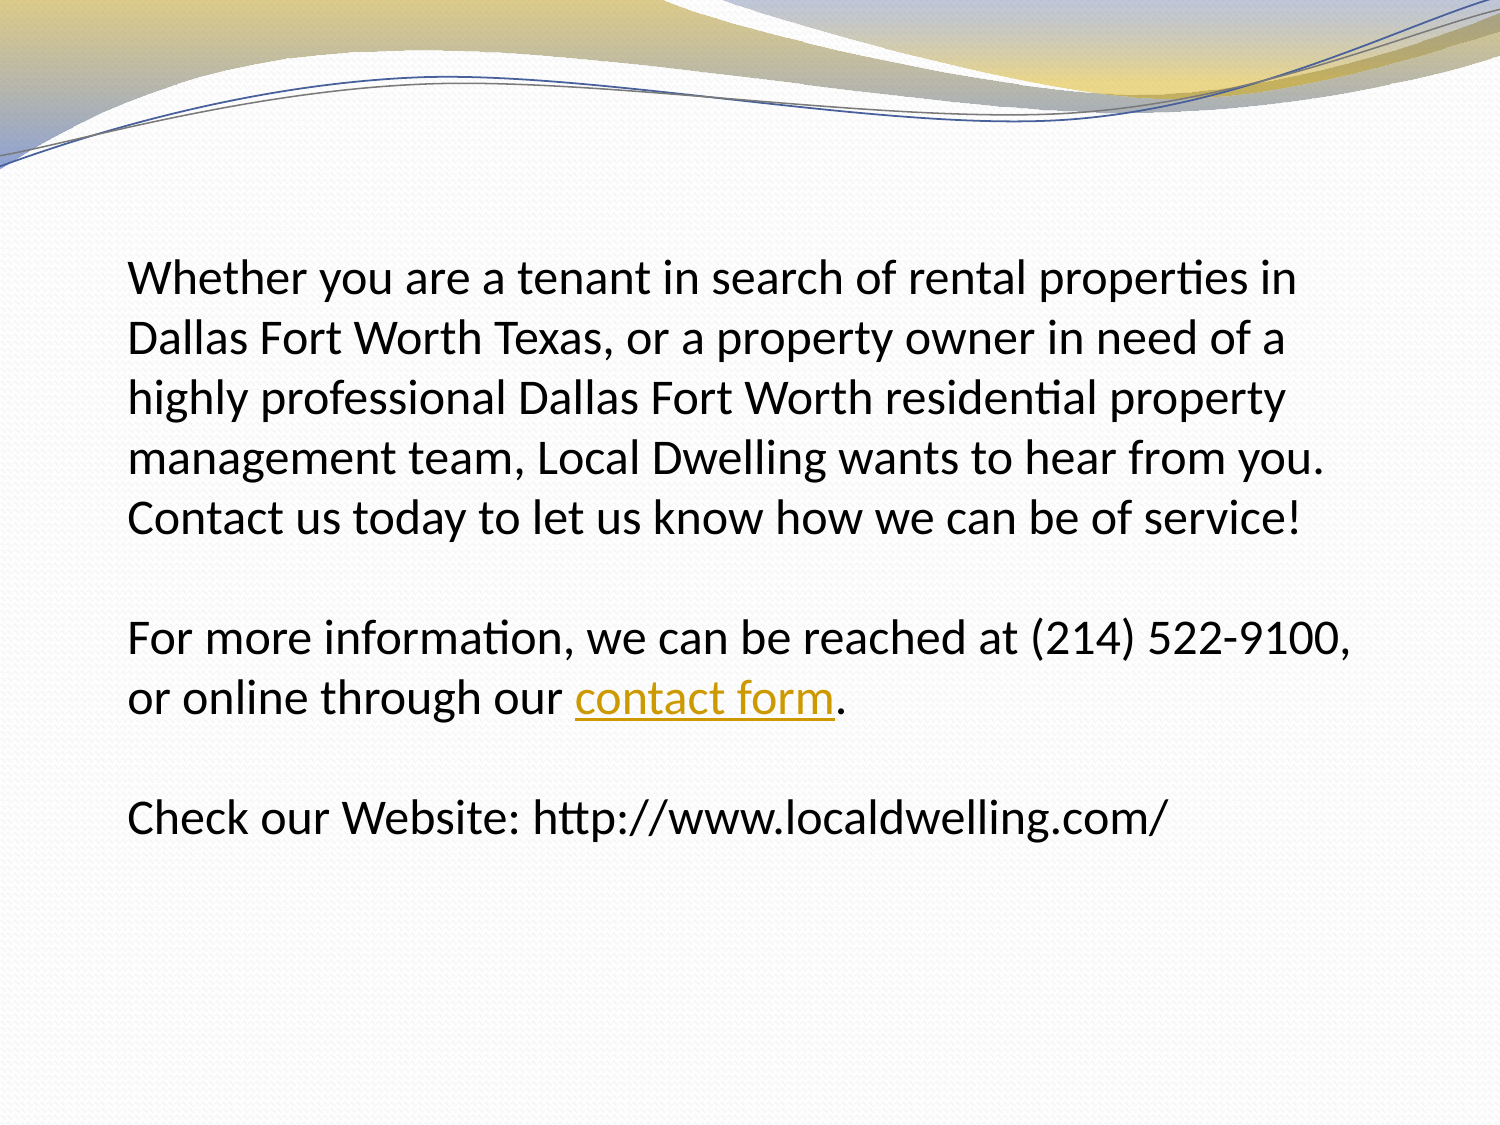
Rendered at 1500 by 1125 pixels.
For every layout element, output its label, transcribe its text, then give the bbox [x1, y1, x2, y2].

text_box Whether you are a tenant in search of rental properties in Dallas Fort Worth Texas, or a property owner in need of a highly professional Dallas Fort Worth residential property management team, Local Dwelling wants to hear from you. Contact us today to let us know how we can be of service! For more information, we can be reached at (214) 522-9100, or online through our contact form. Check our Website: http://www.localdwelling.com/ [112, 237, 1388, 853]
